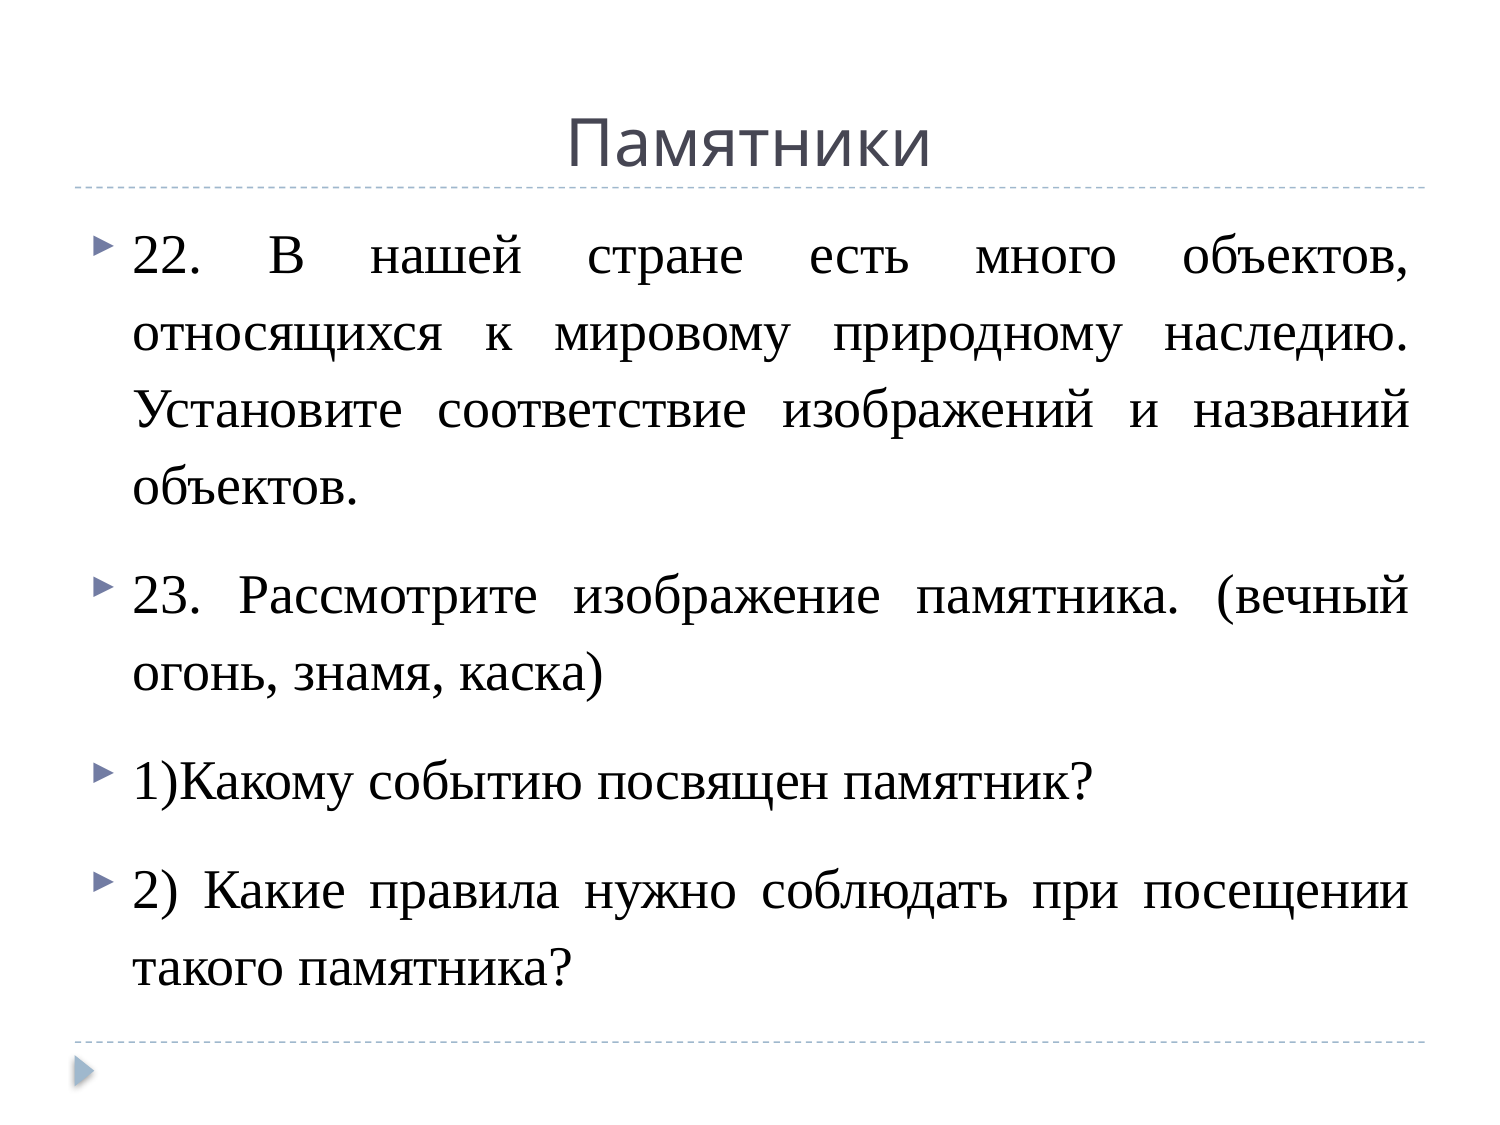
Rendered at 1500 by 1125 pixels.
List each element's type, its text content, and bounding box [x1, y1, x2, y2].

list 22. В нашей стране есть много объектов, относящихся к мировому природному наследию. Установите соответствие изображений и названий объектов. 23. Рассмотрите изображение памятника. (вечный огонь, знамя, каска) 1)Какому событию посвящен памятник? 2) Какие правила нужно соблюдать при посещении такого памятника? [75, 200, 1425, 1010]
title Памятники [75, 24, 1425, 188]
